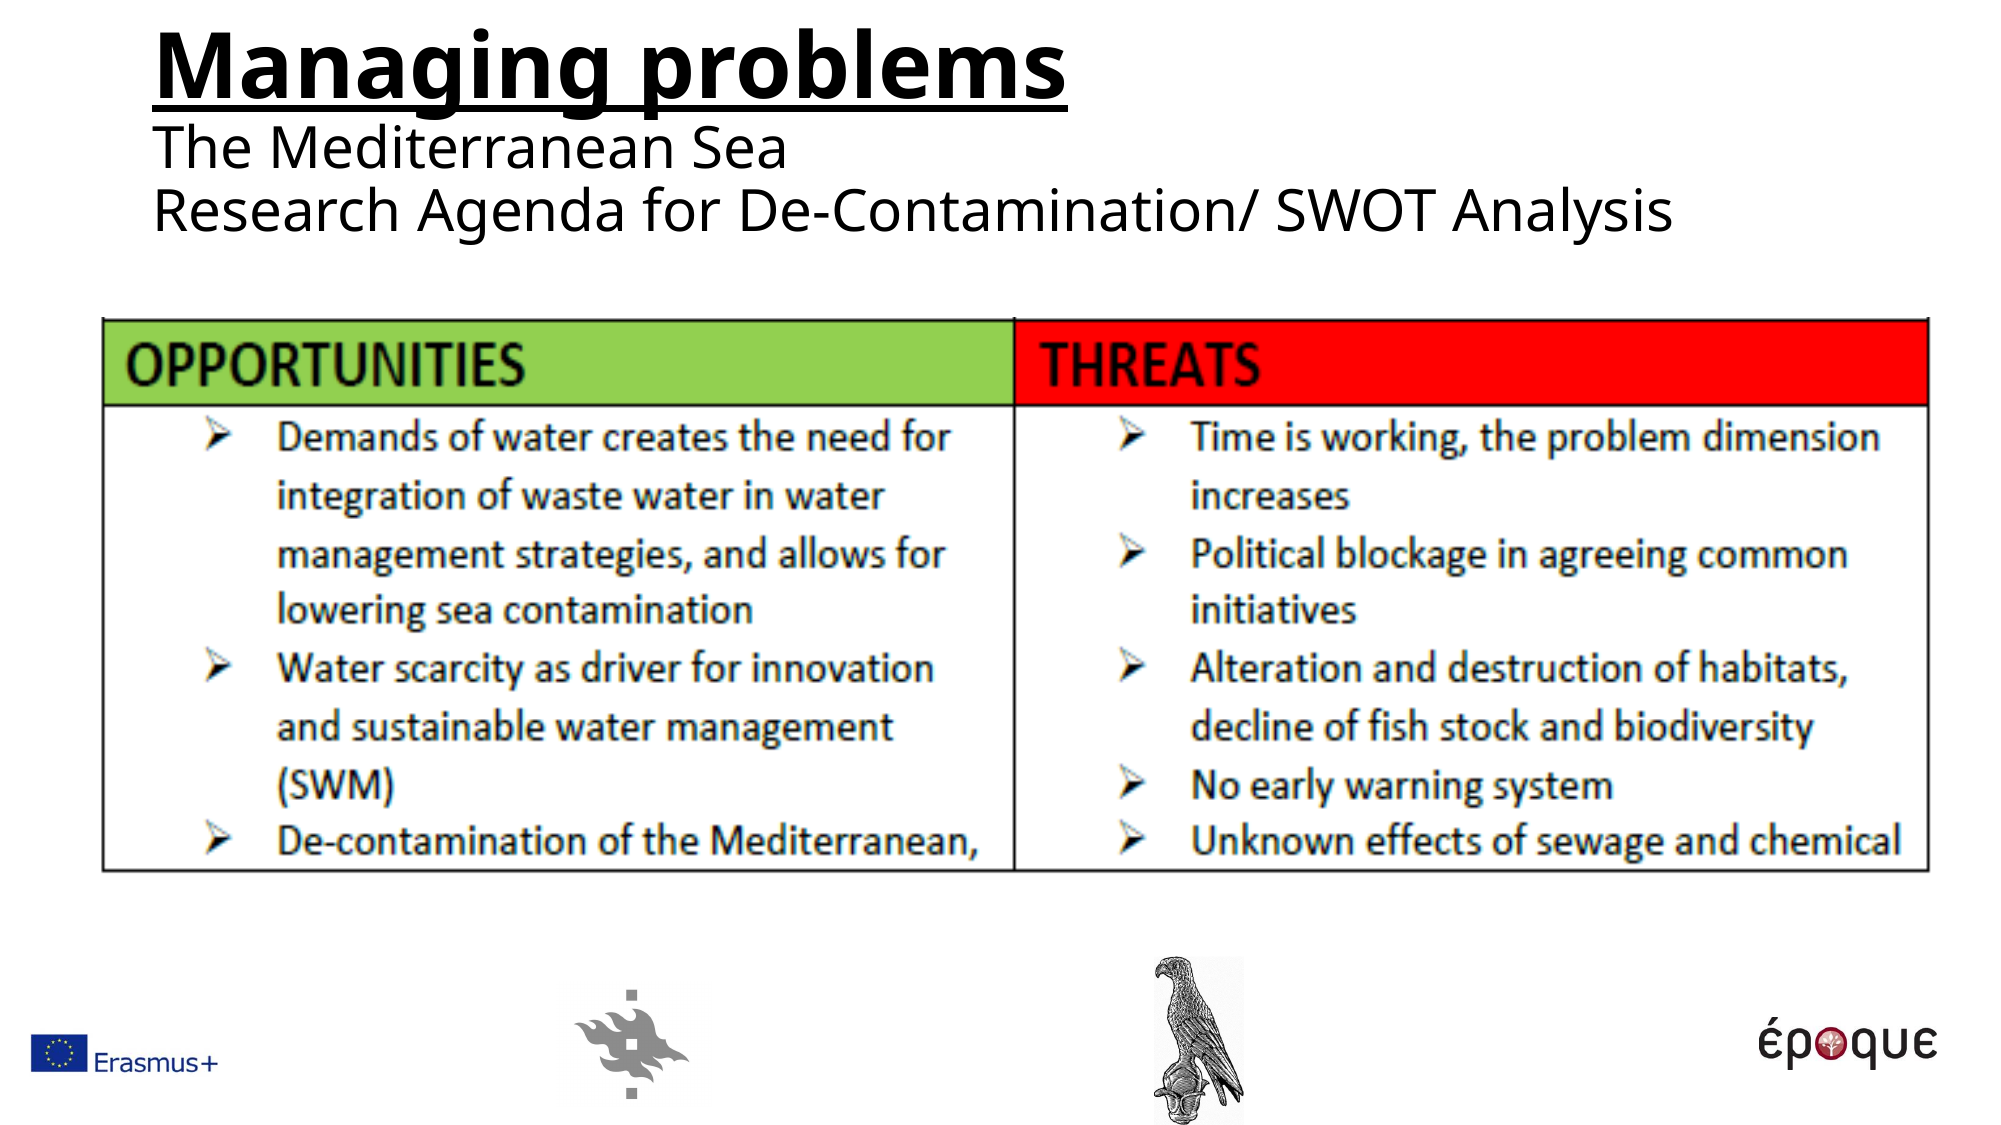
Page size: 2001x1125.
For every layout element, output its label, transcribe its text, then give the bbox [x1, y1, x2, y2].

picture [1759, 1017, 1937, 1070]
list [100, 317, 1933, 879]
title Managing problems The Mediterranean Sea Research Agenda for De-Contamination/ SWOT Analysis [137, 0, 1863, 263]
picture [556, 981, 712, 1107]
picture [1154, 956, 1244, 1125]
picture [29, 1023, 219, 1083]
